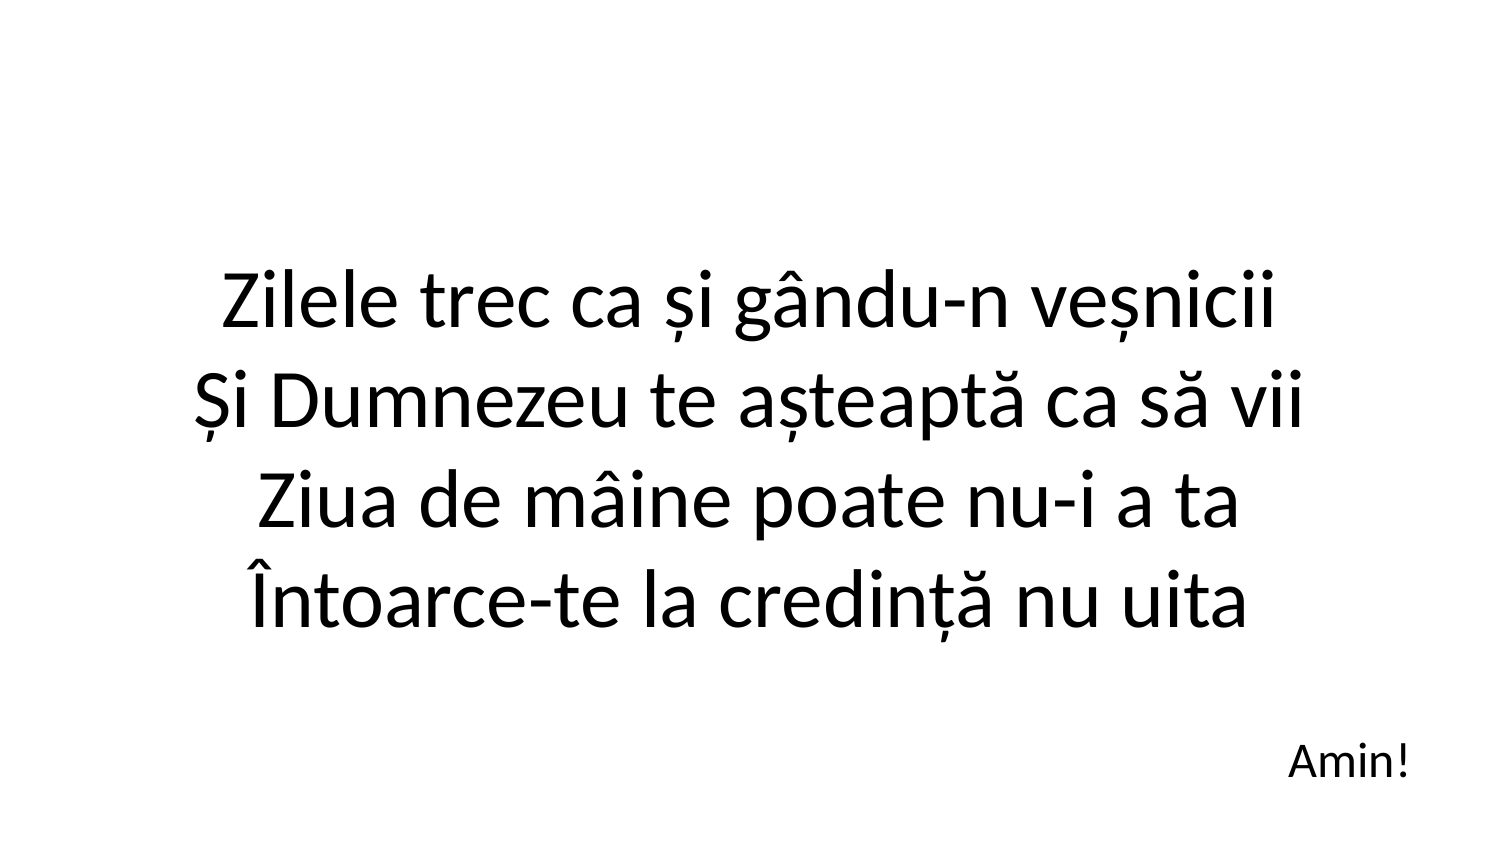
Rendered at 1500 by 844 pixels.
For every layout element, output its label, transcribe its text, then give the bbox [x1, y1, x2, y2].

text_box Zilele trec ca și gându-n veșnicii Și Dumnezeu te așteaptă ca să vii Ziua de mâine poate nu-i a ta Întoarce-te la credință nu uita [178, 192, 1322, 652]
text_box Amin! [1273, 674, 1427, 795]
